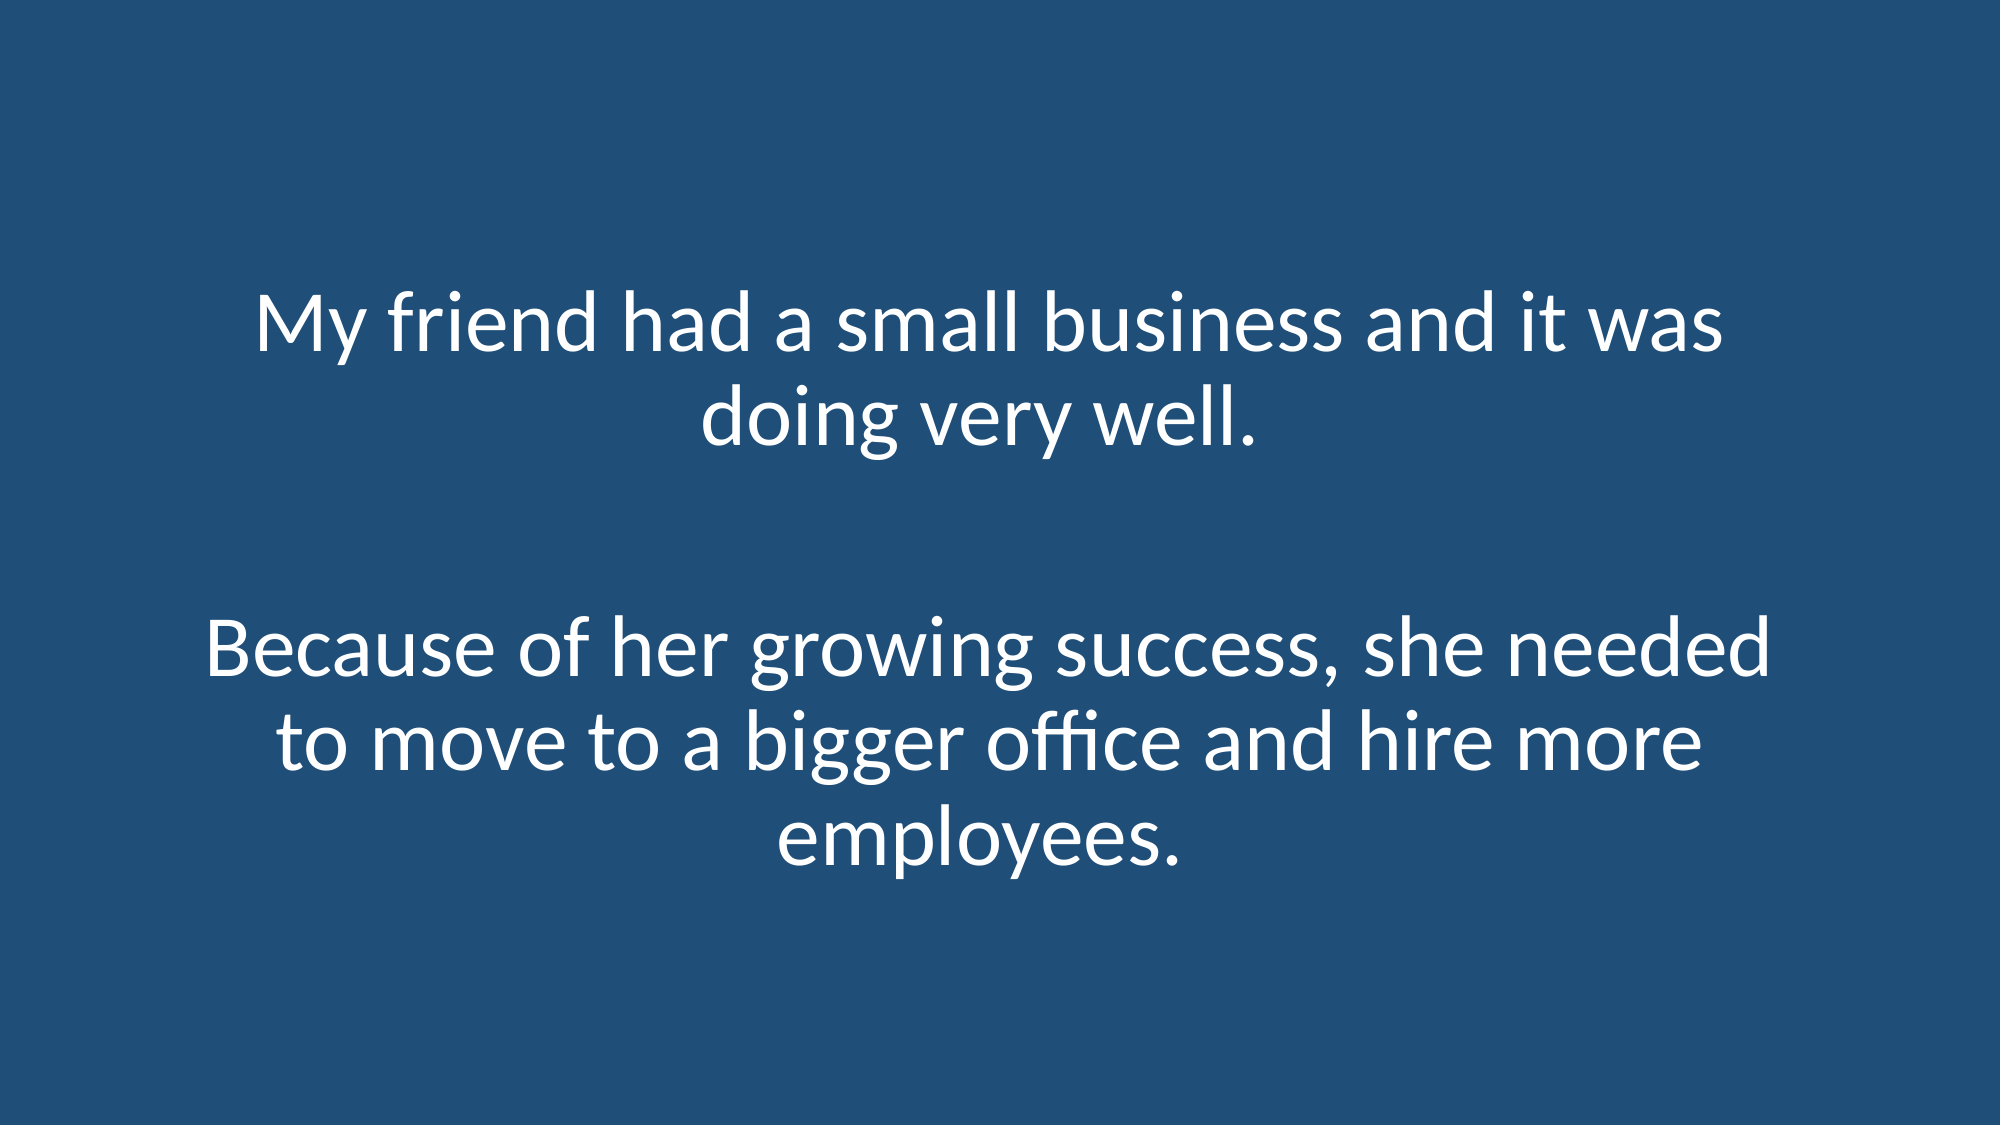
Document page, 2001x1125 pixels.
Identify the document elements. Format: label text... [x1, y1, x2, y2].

list My friend had a small business and it was doing very well. Because of her growing success, she needed to move to a bigger office and hire more employees. [176, 268, 1804, 604]
